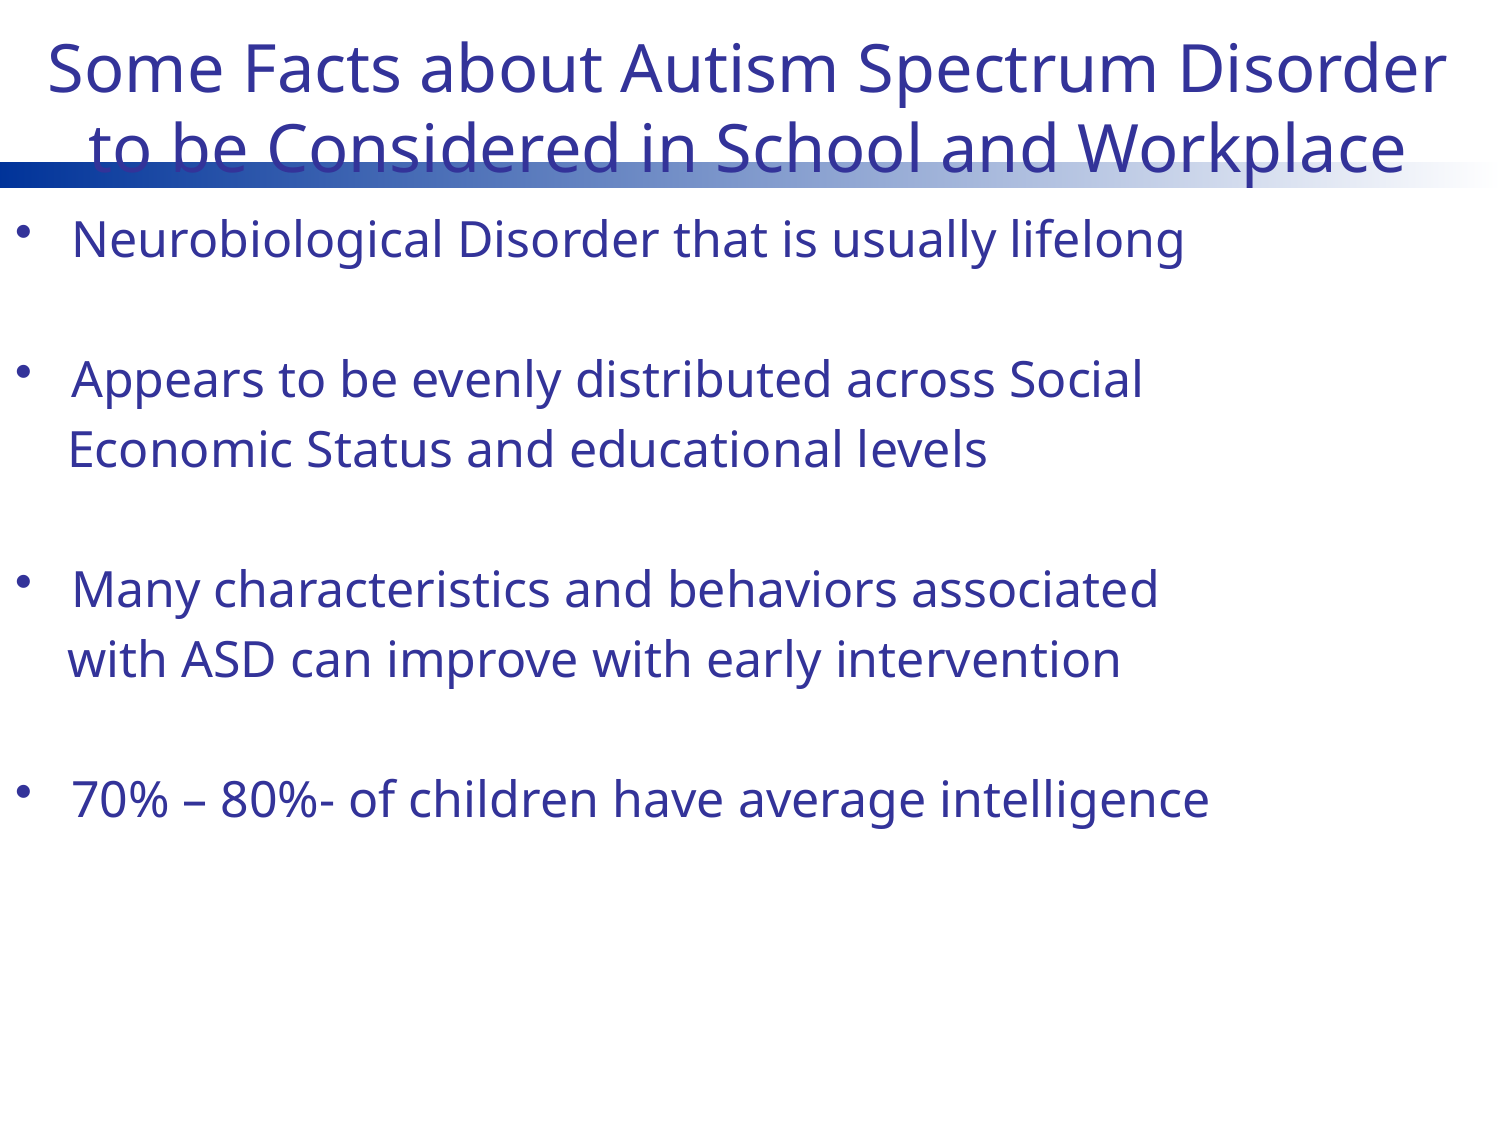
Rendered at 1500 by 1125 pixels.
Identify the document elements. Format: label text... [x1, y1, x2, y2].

title Some Facts about Autism Spectrum Disorder to be Considered in School and Workplace [0, 0, 1498, 200]
list Neurobiological Disorder that is usually lifelong Appears to be evenly distributed across Social Economic Status and educational levels Many characteristics and behaviors associated with ASD can improve with early intervention 70% – 80%- of children have average intelligence [0, 200, 1500, 1125]
